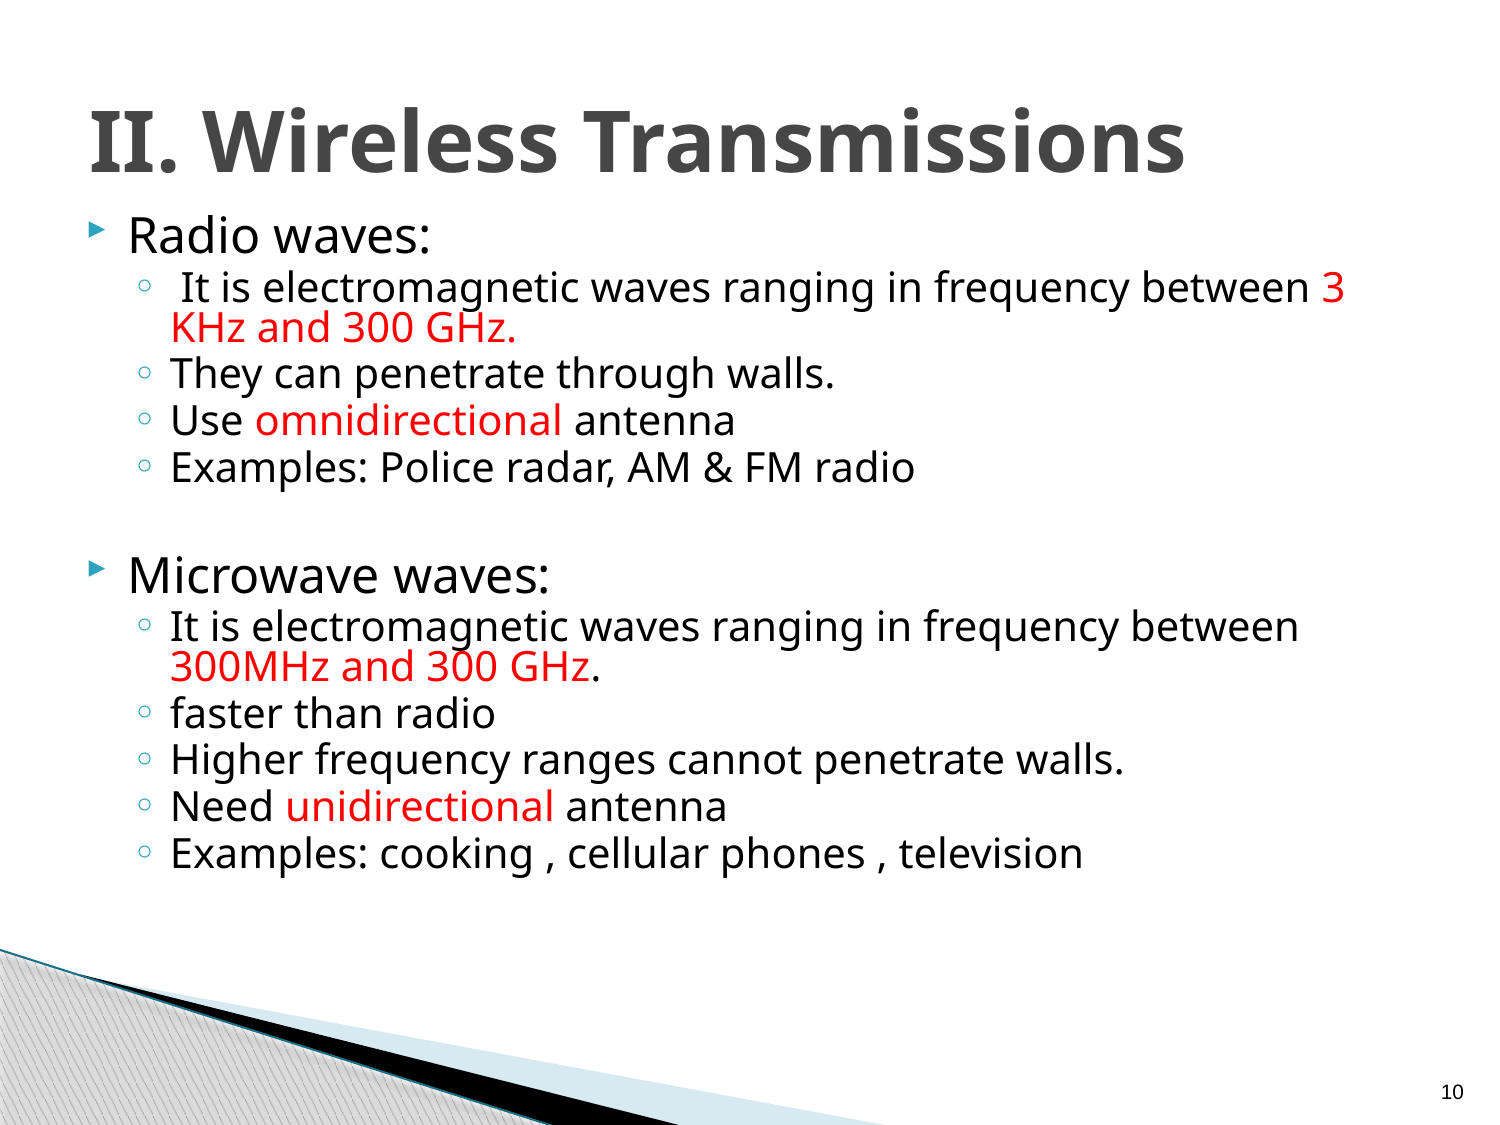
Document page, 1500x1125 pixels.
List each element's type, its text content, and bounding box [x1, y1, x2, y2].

list Radio waves: It is electromagnetic waves ranging in frequency between 3 KHz and 300 GHz. They can penetrate through walls. Use omnidirectional antenna Examples: Police radar, AM & FM radio Microwave waves: It is electromagnetic waves ranging in frequency between 300MHz and 300 GHz. faster than radio Higher frequency ranges cannot penetrate walls. Need unidirectional antenna Examples: cooking , cellular phones , television [53, 208, 1365, 975]
title II. Wireless Transmissions [75, 45, 1425, 233]
slide_number 10 [1418, 1051, 1479, 1112]
